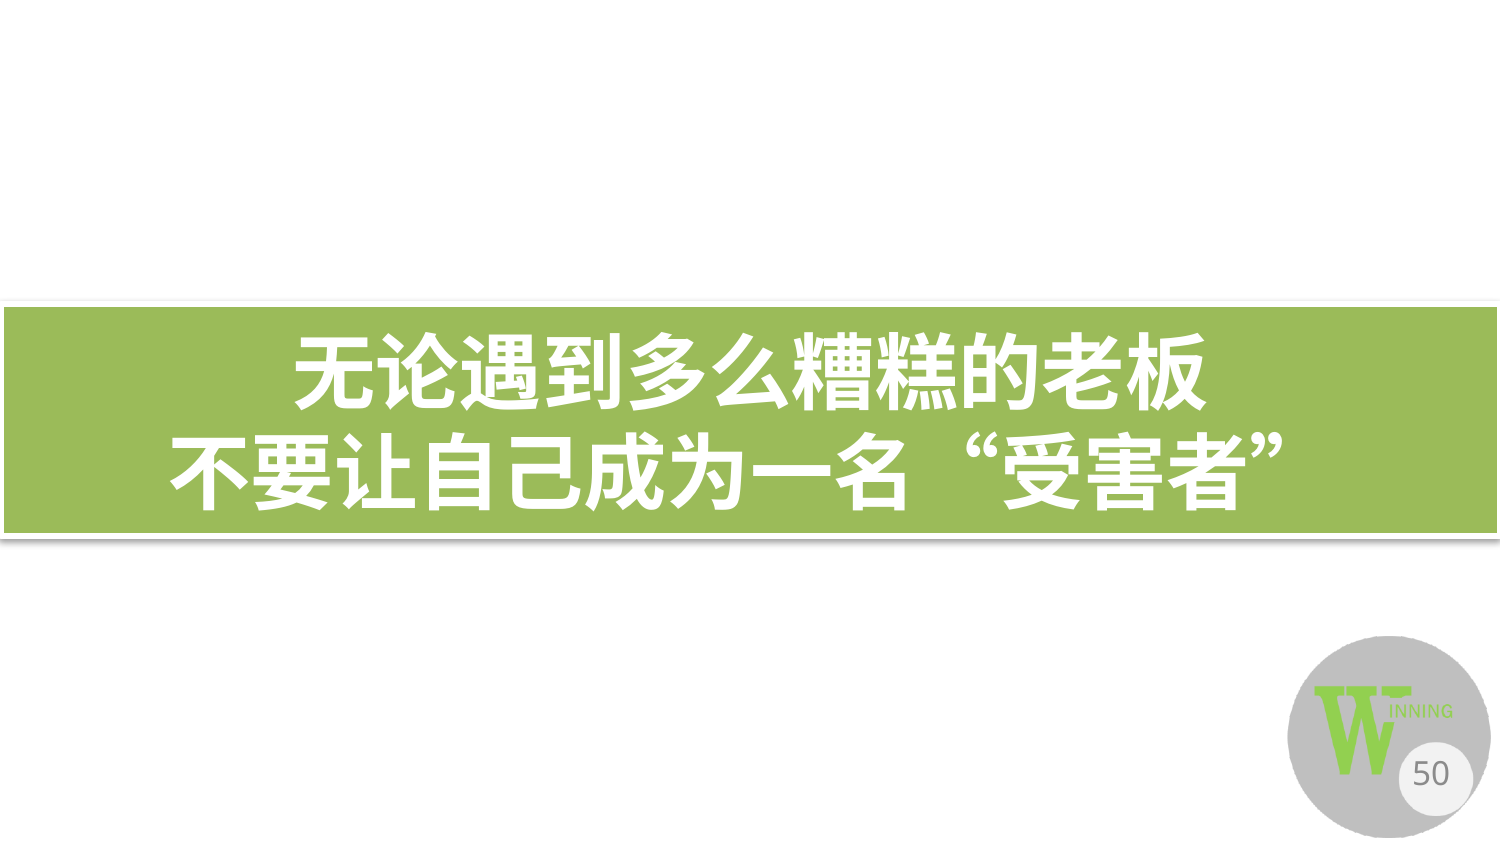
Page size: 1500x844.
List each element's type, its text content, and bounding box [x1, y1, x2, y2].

slide_number 50 [1387, 752, 1475, 798]
picture [1281, 625, 1495, 844]
text_box 无论遇到多么糟糕的老板 不要让自己成为一名“受害者” [0, 301, 1500, 539]
